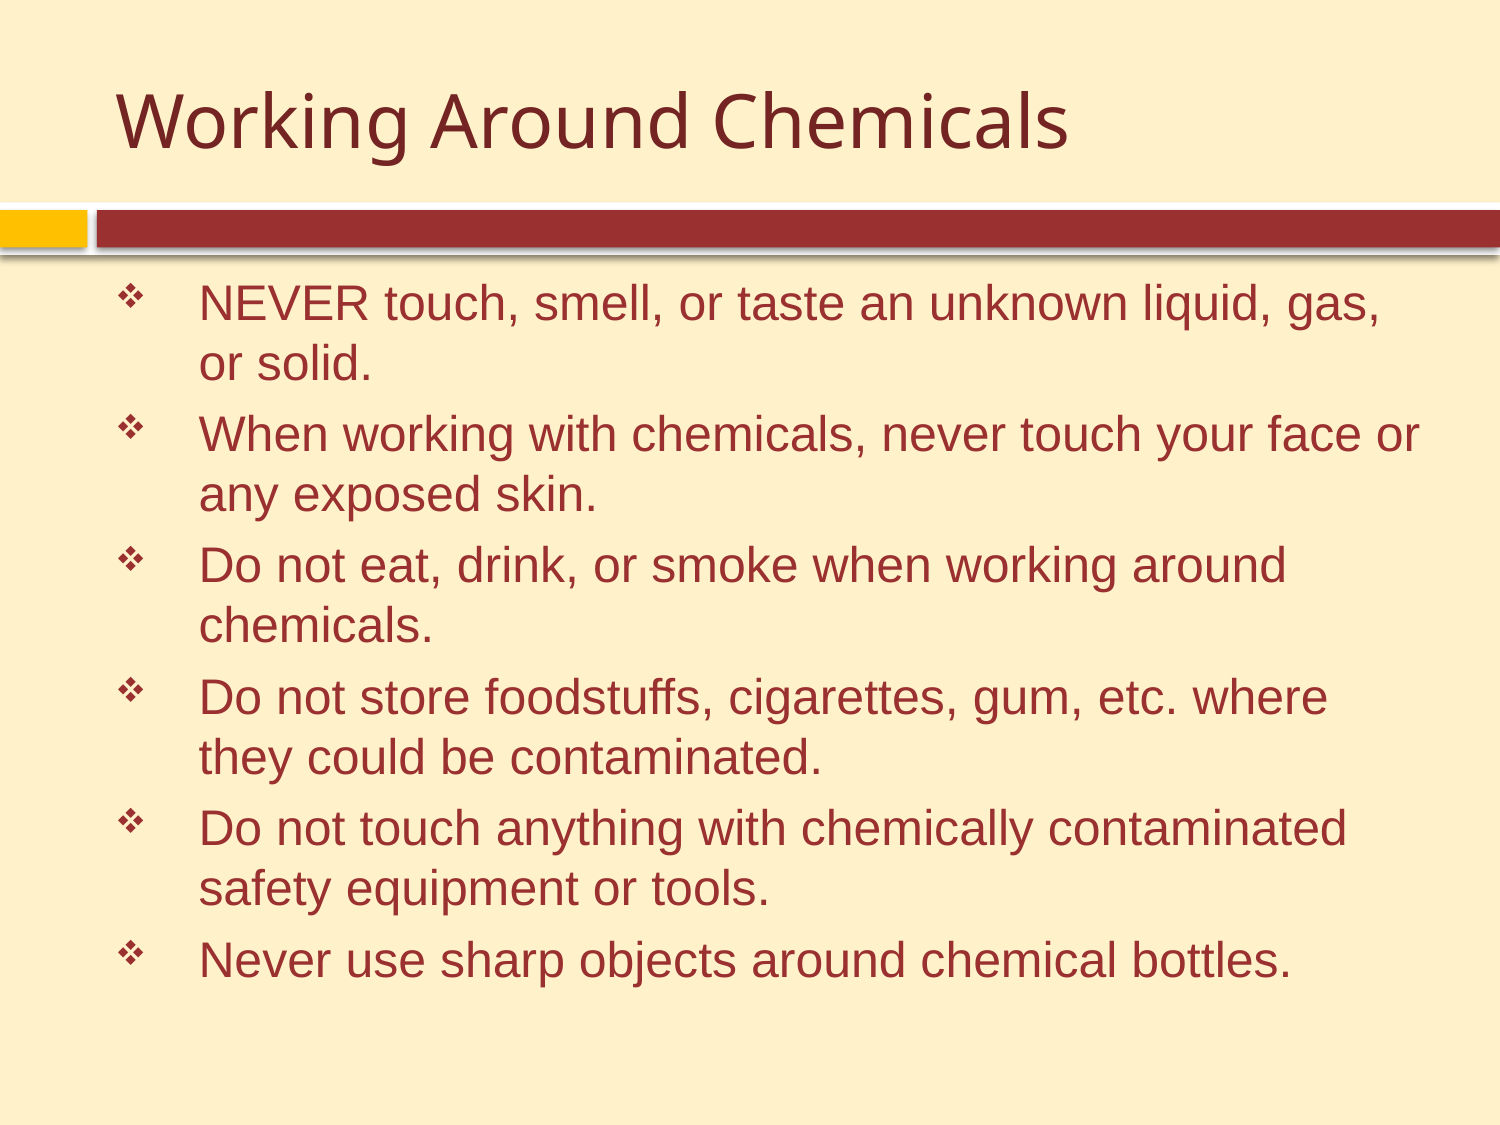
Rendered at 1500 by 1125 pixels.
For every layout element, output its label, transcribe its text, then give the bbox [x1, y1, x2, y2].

list NEVER touch, smell, or taste an unknown liquid, gas, or solid. When working with chemicals, never touch your face or any exposed skin. Do not eat, drink, or smoke when working around chemicals. Do not store foodstuffs, cigarettes, gum, etc. where they could be contaminated. Do not touch anything with chemically contaminated safety equipment or tools. Never use sharp objects around chemical bottles. [100, 262, 1438, 1000]
title Working Around Chemicals [100, 37, 1438, 200]
